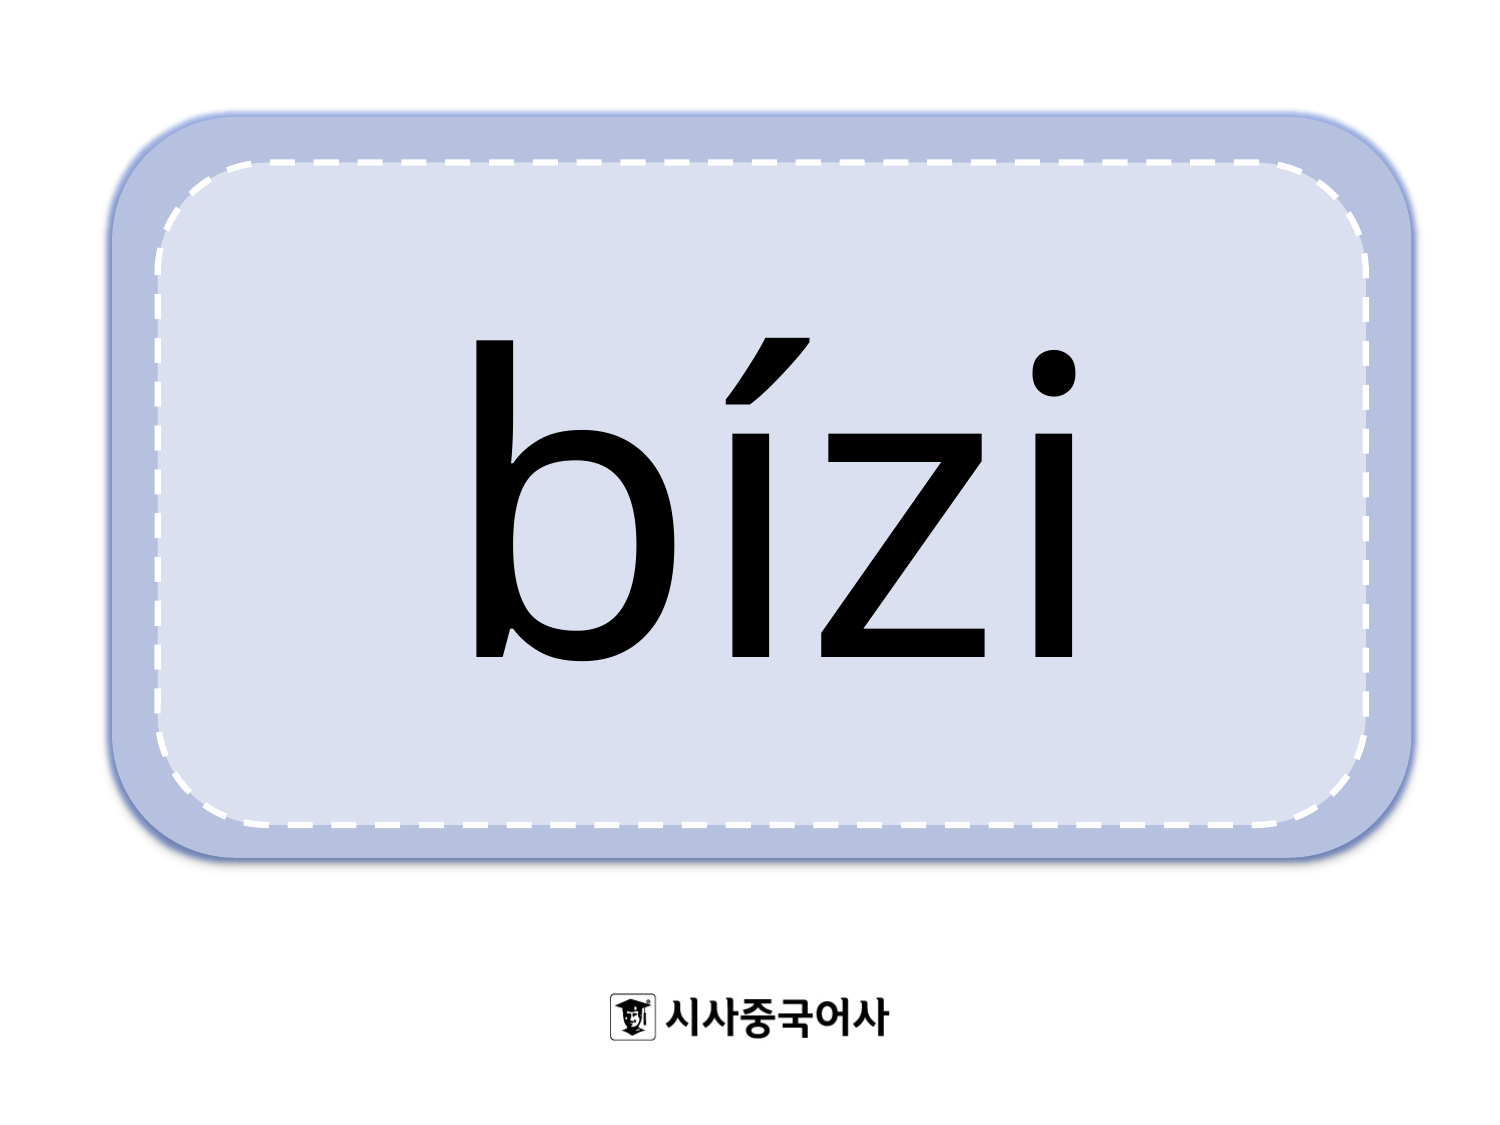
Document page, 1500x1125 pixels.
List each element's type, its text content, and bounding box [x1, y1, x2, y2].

picture [602, 987, 898, 1047]
text_box bízi [171, 159, 1380, 823]
